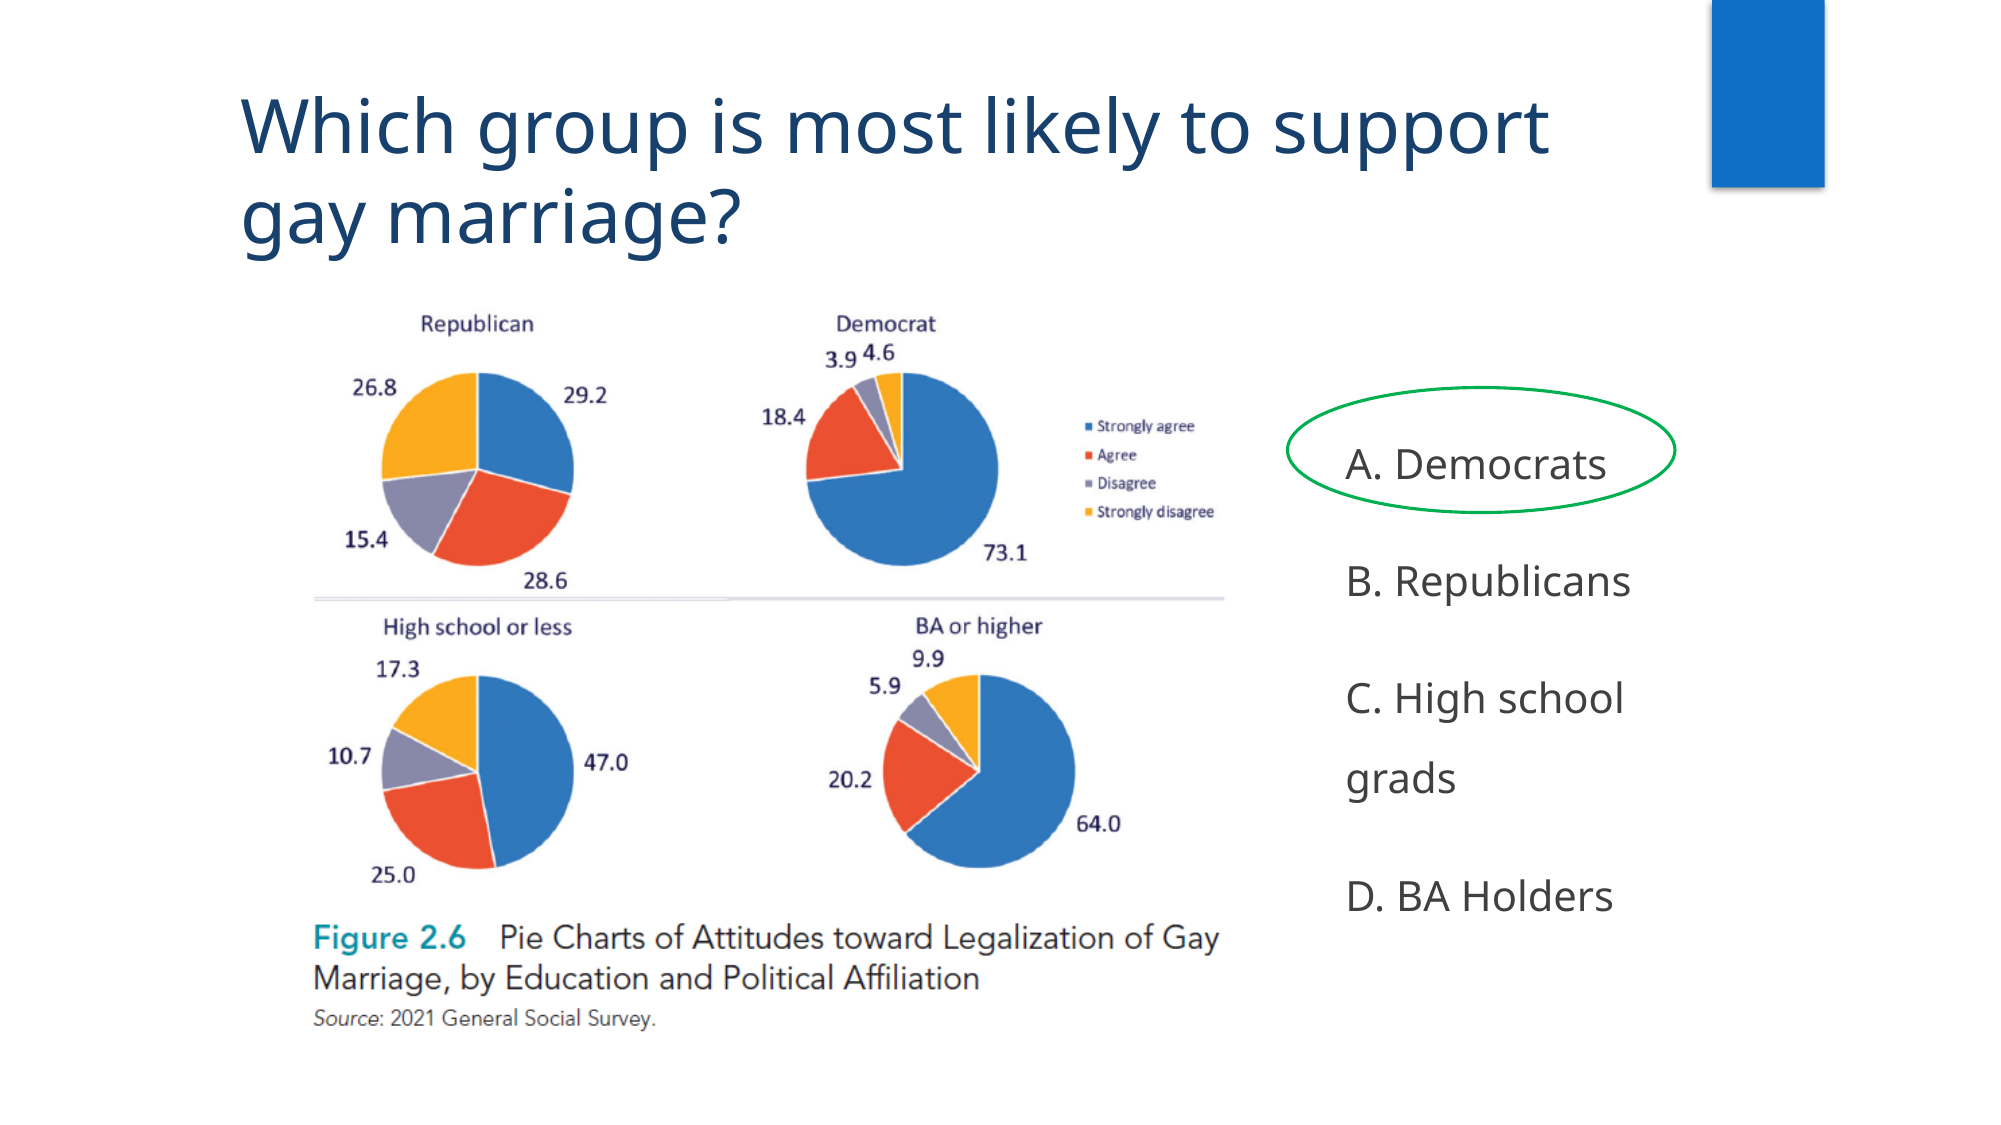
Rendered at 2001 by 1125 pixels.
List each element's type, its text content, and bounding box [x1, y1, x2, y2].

picture [290, 287, 1232, 1038]
list A. Democrats B. Republicans C. High school grads D. BA Holders [1264, 399, 1750, 938]
title Which group is most likely to support gay marriage? [225, 75, 1575, 263]
text_box [1285, 385, 1677, 515]
